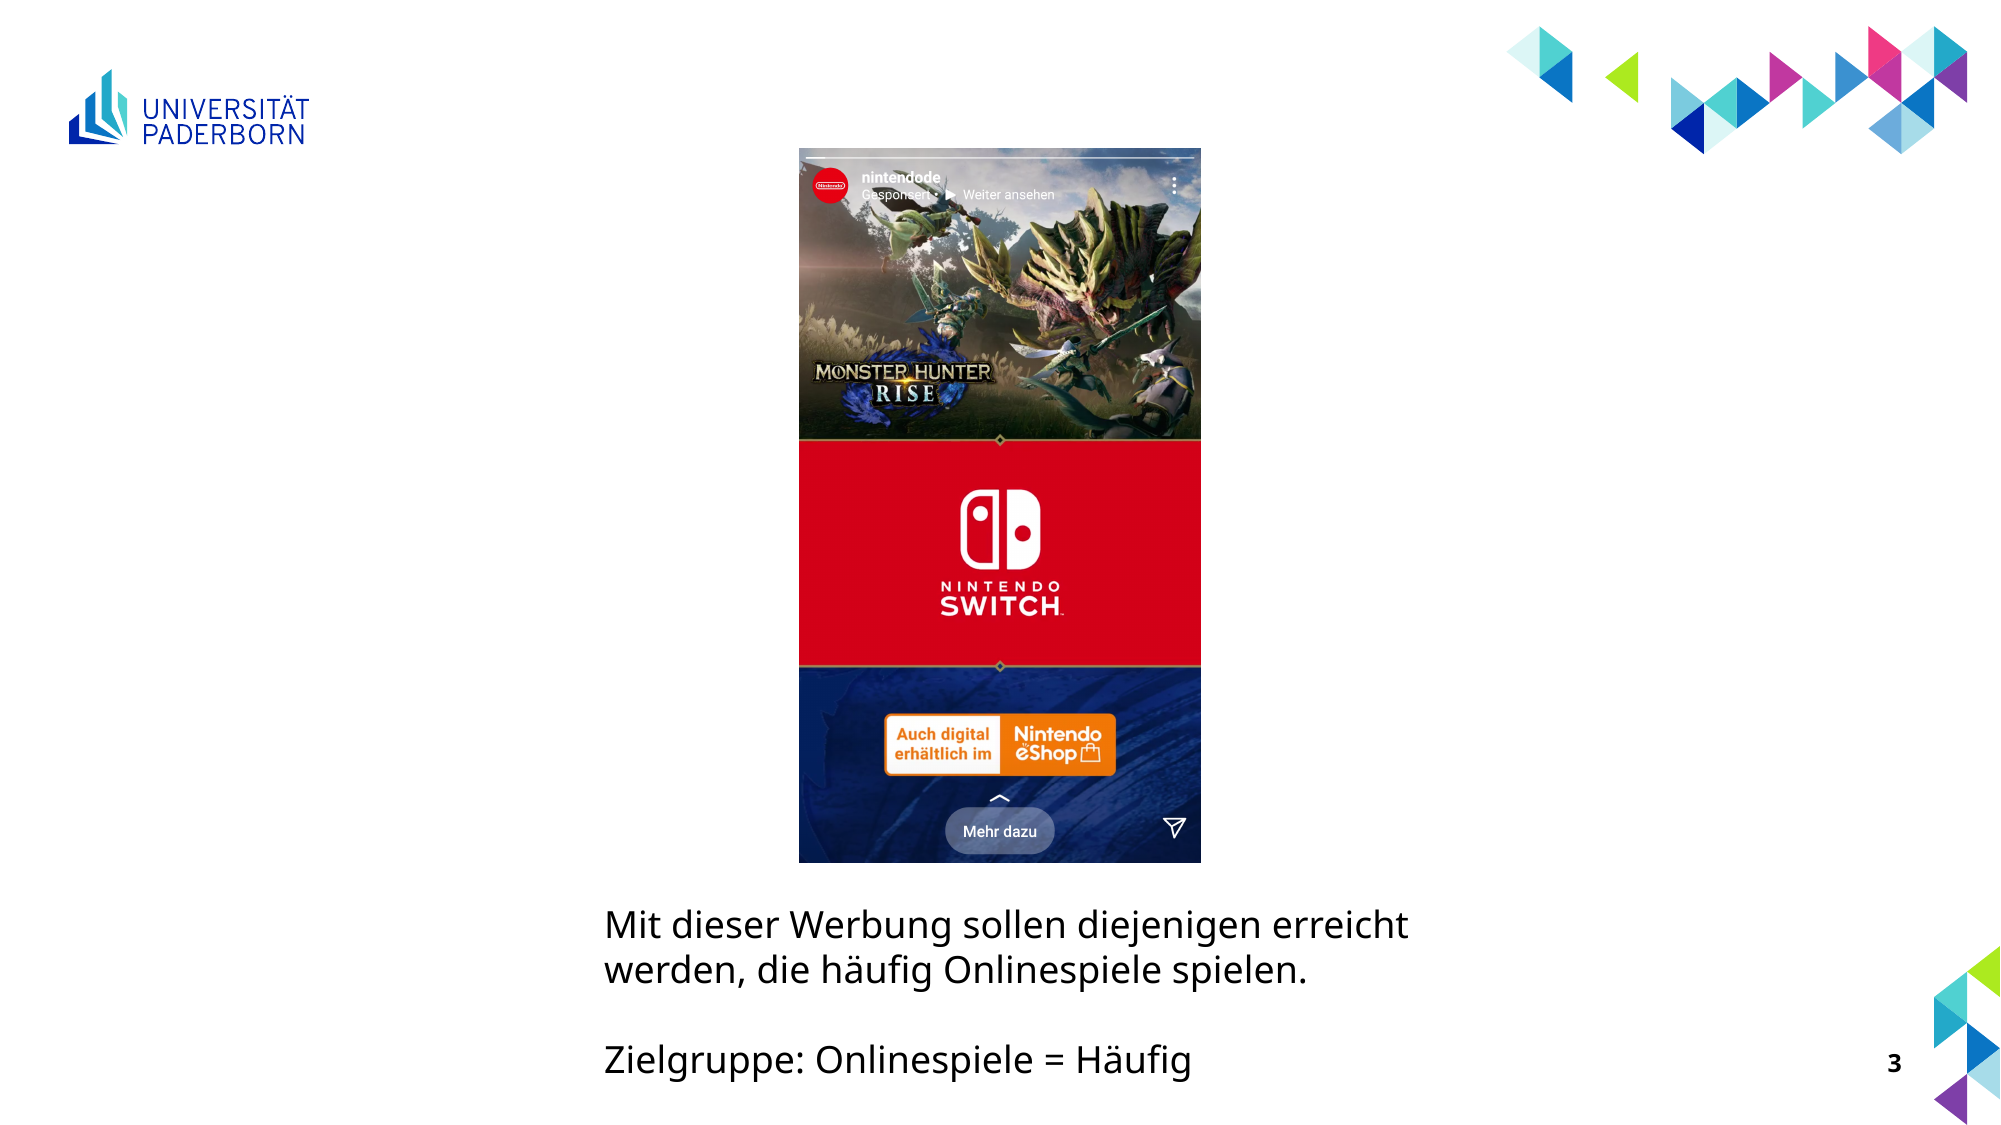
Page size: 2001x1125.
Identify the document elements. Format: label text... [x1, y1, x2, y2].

text_box Mit dieser Werbung sollen diejenigen erreicht werden, die häufig Onlinespiele spielen. Zielgruppe: Onlinespiele = Häufig [589, 893, 1435, 1088]
slide_number 3 [1819, 1052, 1902, 1083]
picture [799, 148, 1201, 863]
